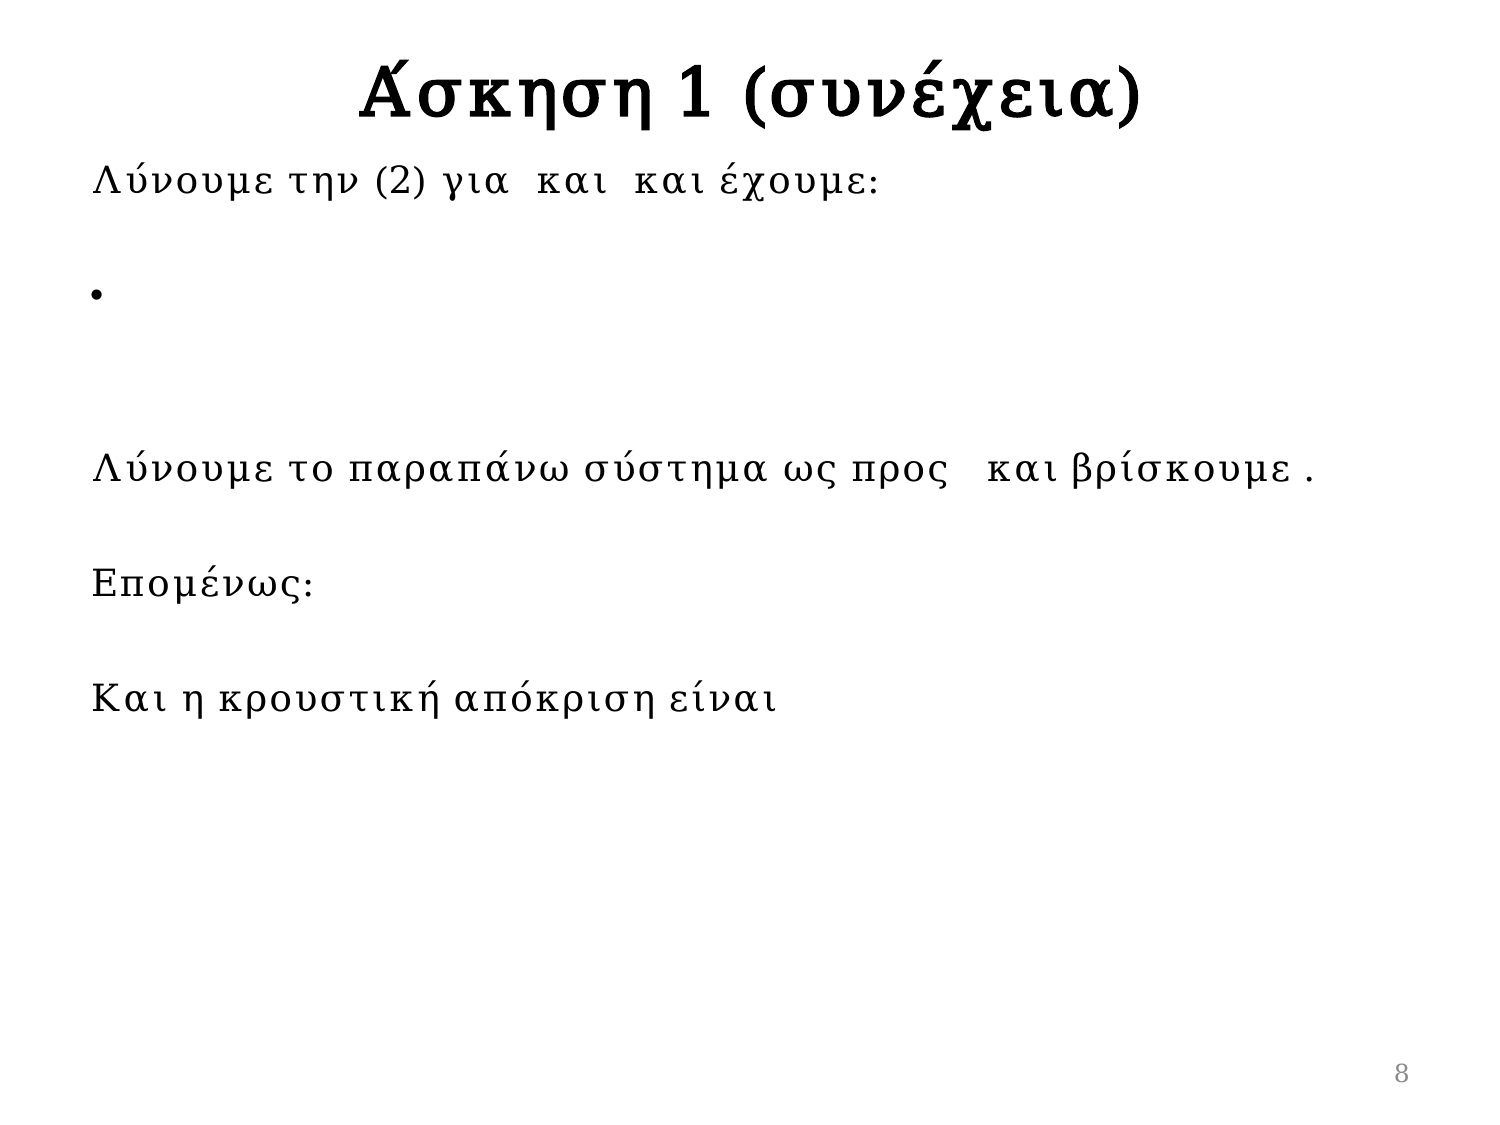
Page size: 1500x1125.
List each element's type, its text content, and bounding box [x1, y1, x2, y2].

title Άσκηση 1 (συνέχεια) [75, 19, 1425, 159]
slide_number 8 [1222, 1042, 1425, 1103]
